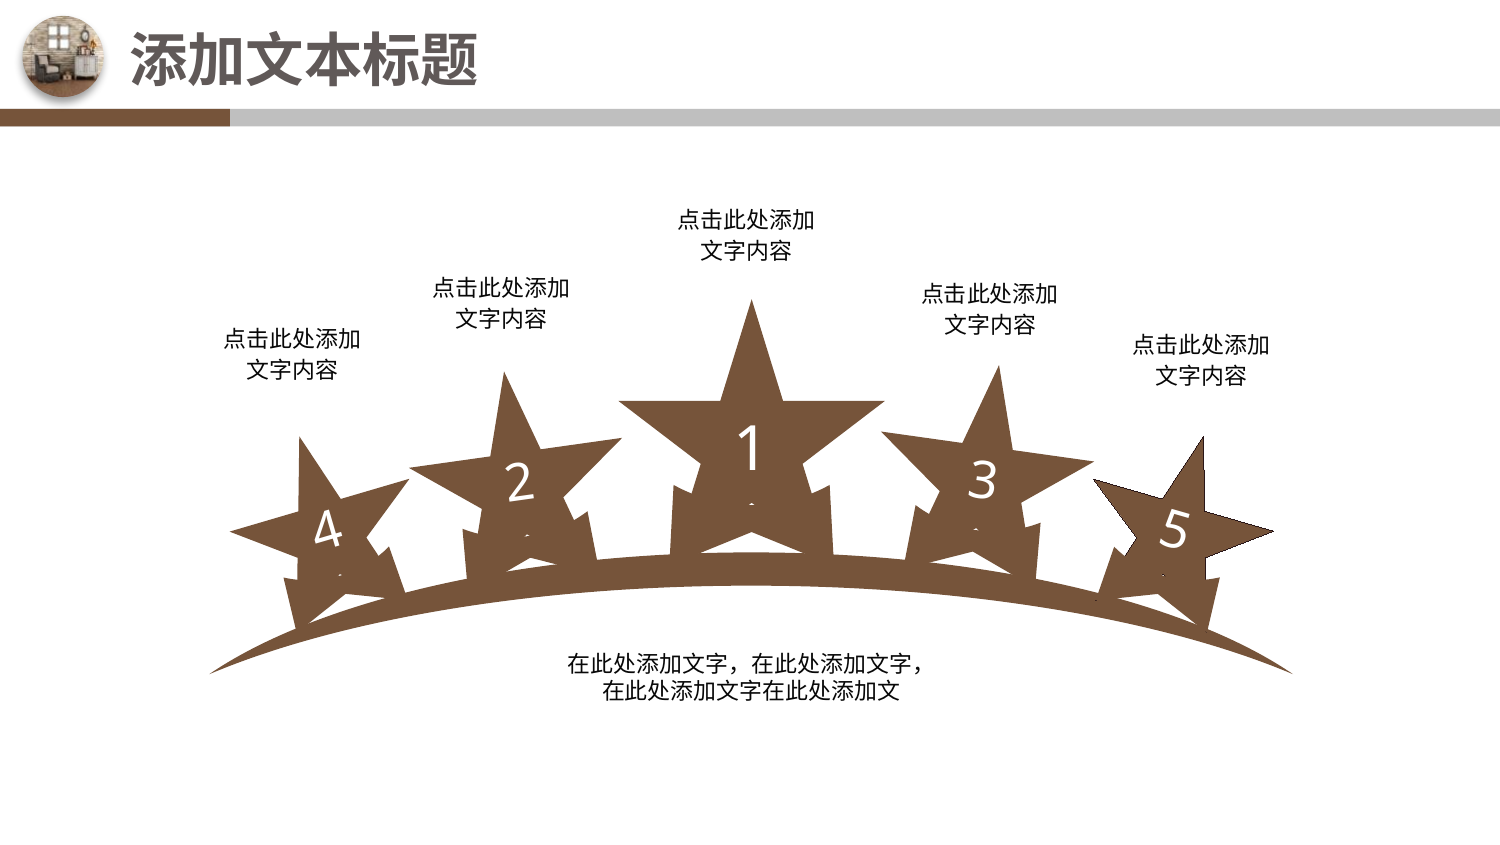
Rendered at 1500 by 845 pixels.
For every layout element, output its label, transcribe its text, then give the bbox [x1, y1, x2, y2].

text_box 添加文本标题 [114, 15, 969, 101]
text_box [176, 194, 1318, 741]
picture [22, 15, 104, 98]
